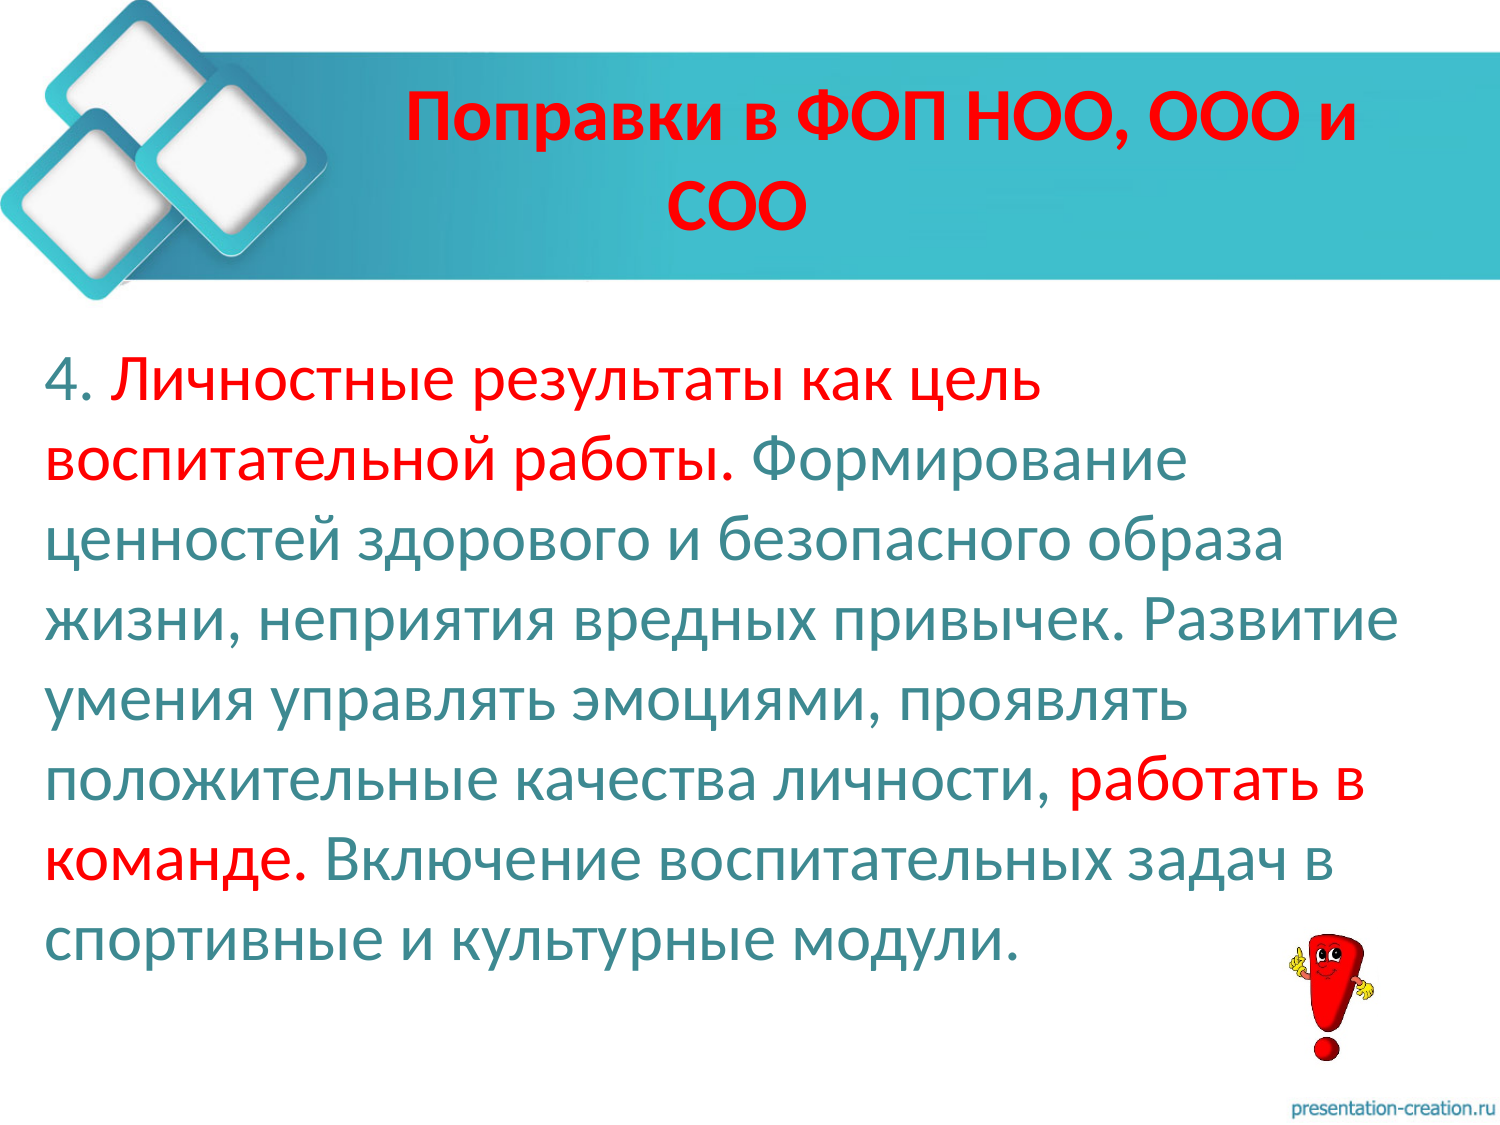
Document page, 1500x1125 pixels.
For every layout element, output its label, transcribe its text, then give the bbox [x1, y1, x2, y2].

title Поправки в ФОП НОО, ООО и СОО [29, 43, 1447, 268]
list 4. Личностные результаты как цель воспитательной работы. Формирование ценностей здорового и безопасного образа жизни, неприятия вредных привычек. Развитие умения управлять эмоциями, проявлять положительные качества личности, работать в команде. Включение воспитательных задач в спортивные и культурные модули. [29, 326, 1459, 1035]
picture [0, 0, 1500, 1125]
